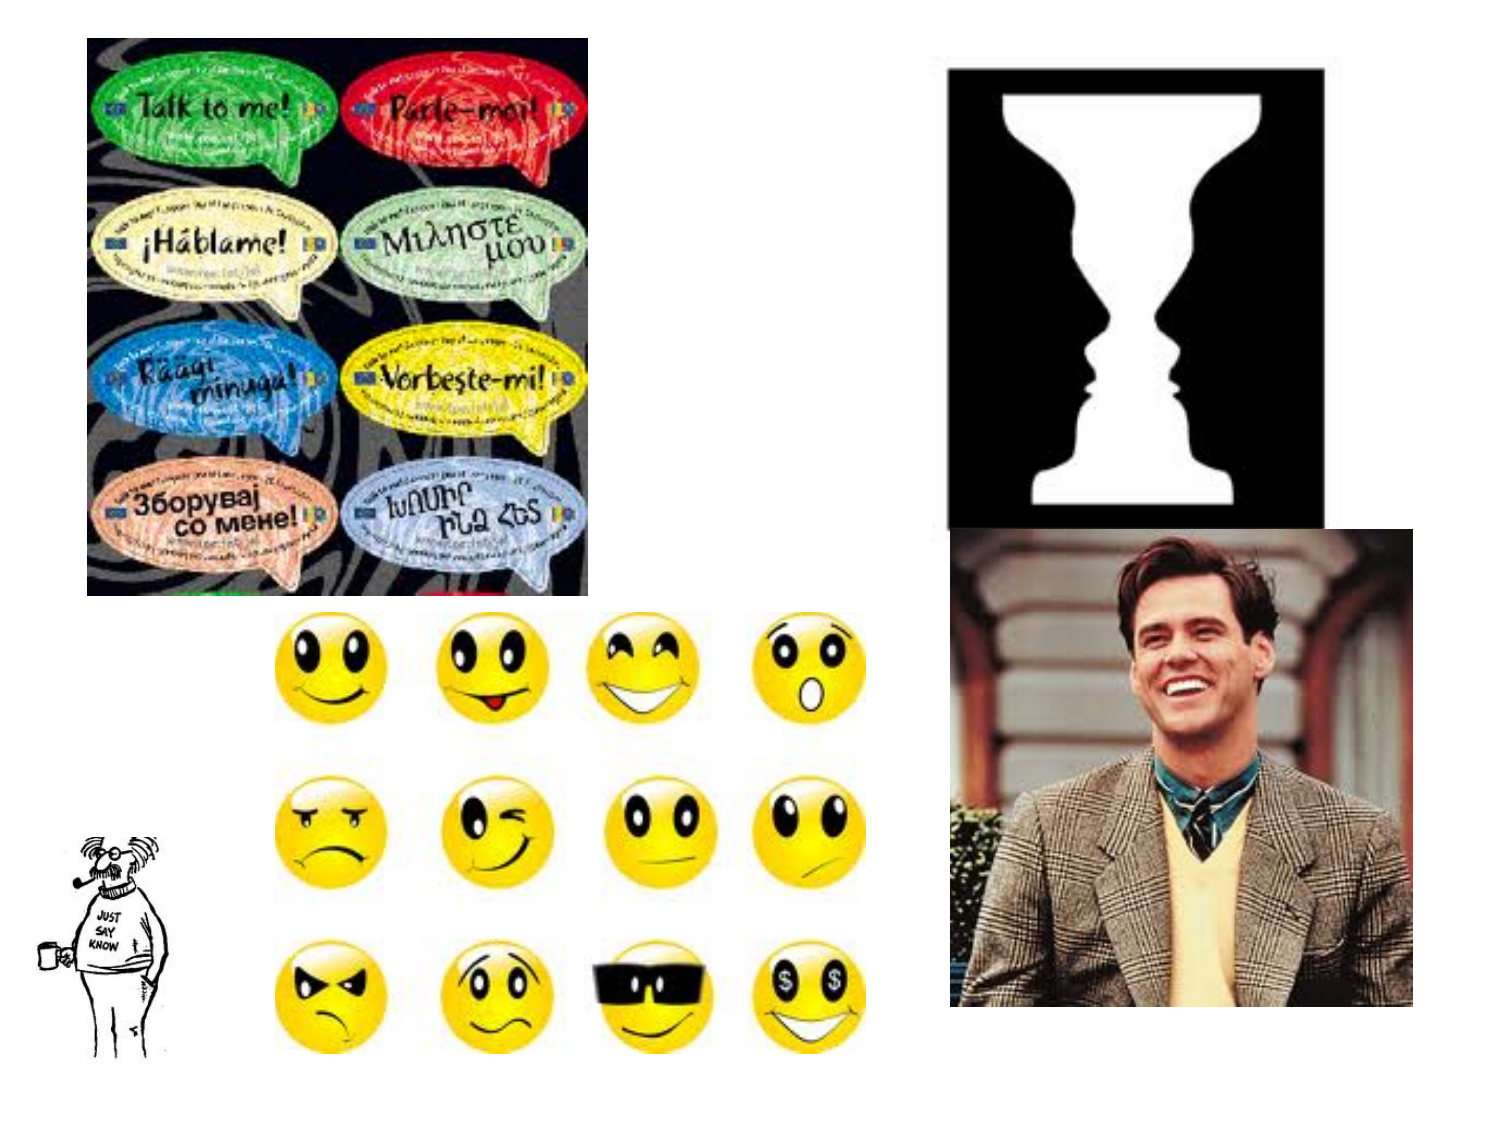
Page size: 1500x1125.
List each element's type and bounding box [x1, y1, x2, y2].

picture [874, 38, 1413, 1007]
picture [274, 612, 866, 1054]
list [87, 38, 588, 596]
picture [0, 837, 208, 1125]
